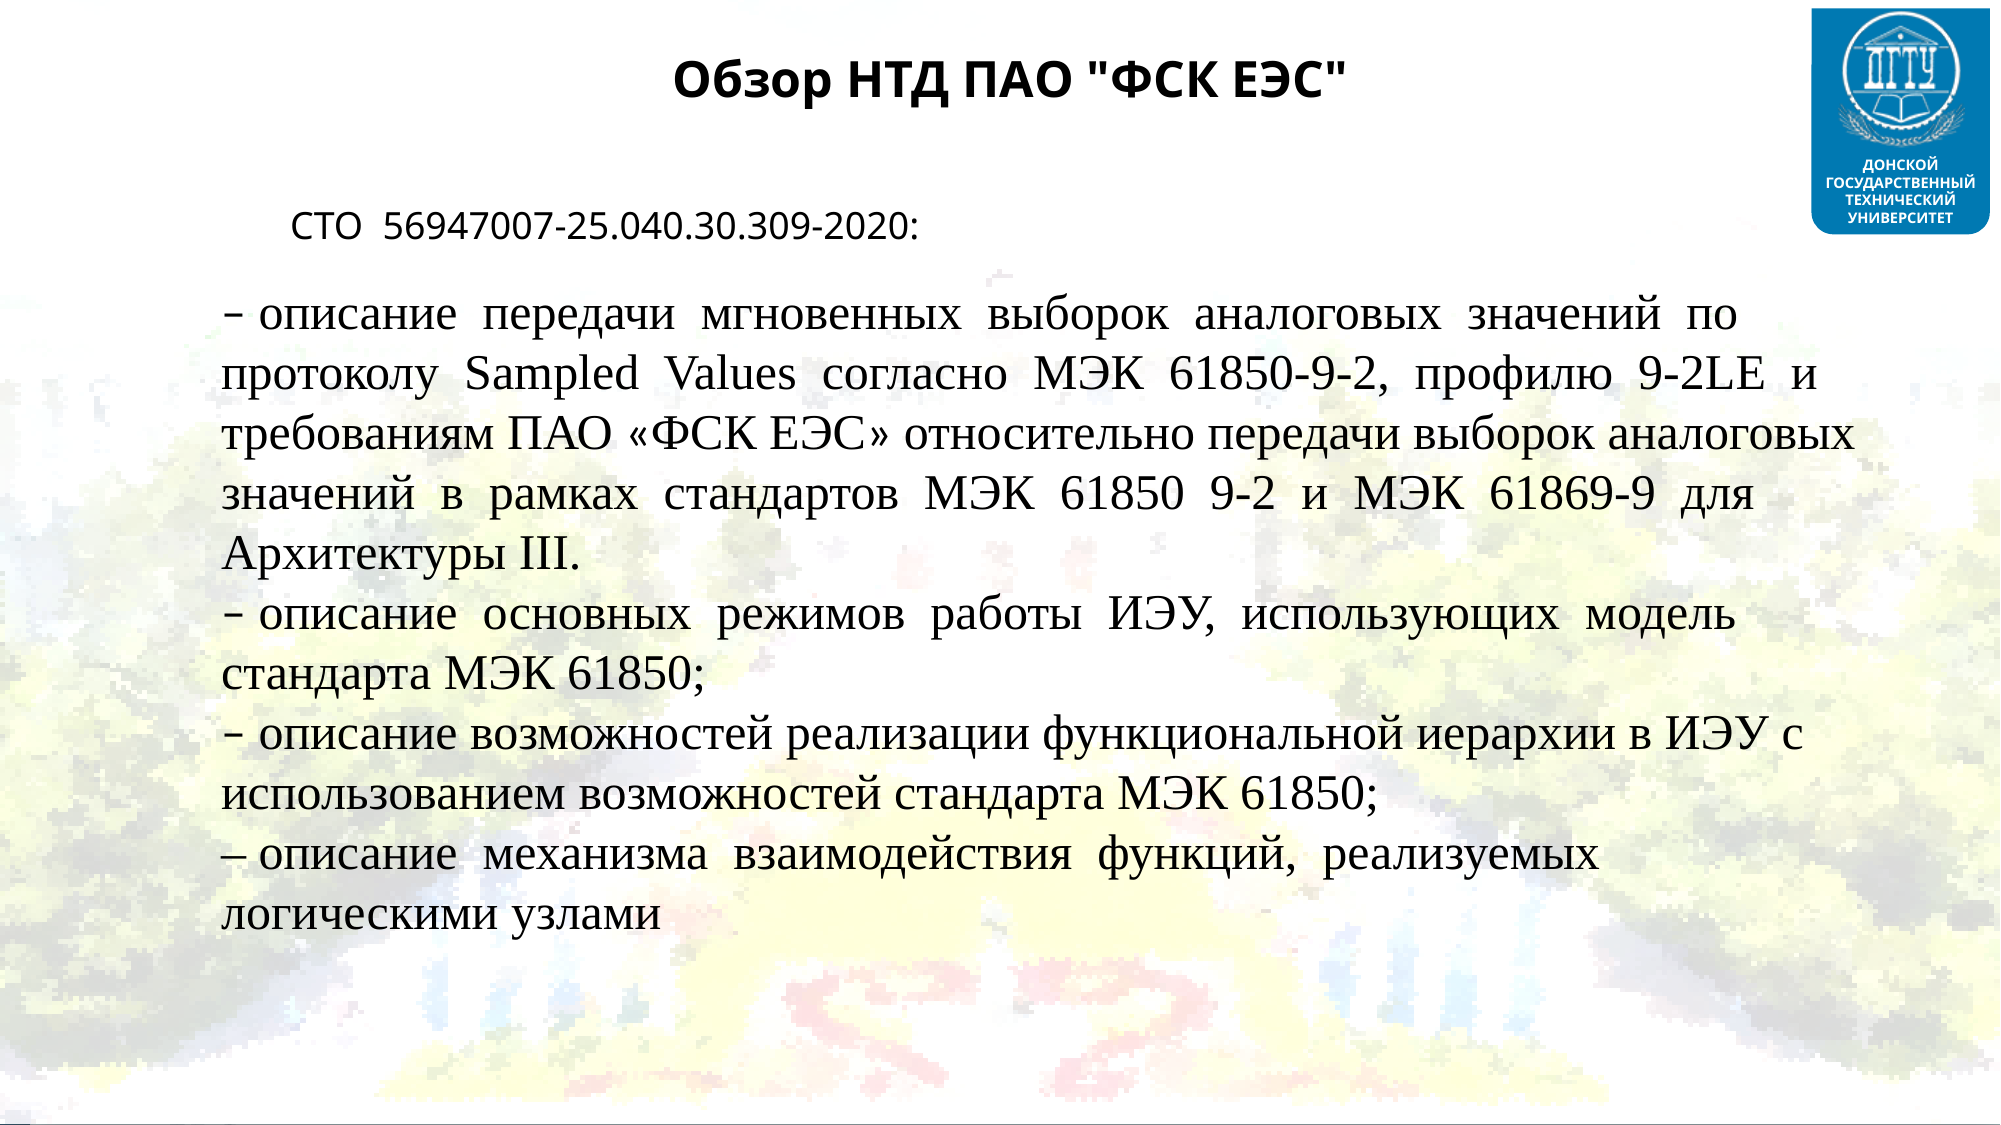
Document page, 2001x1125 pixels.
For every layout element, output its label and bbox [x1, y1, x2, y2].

text_box [1801, 8, 2000, 236]
picture [0, 0, 2000, 1125]
